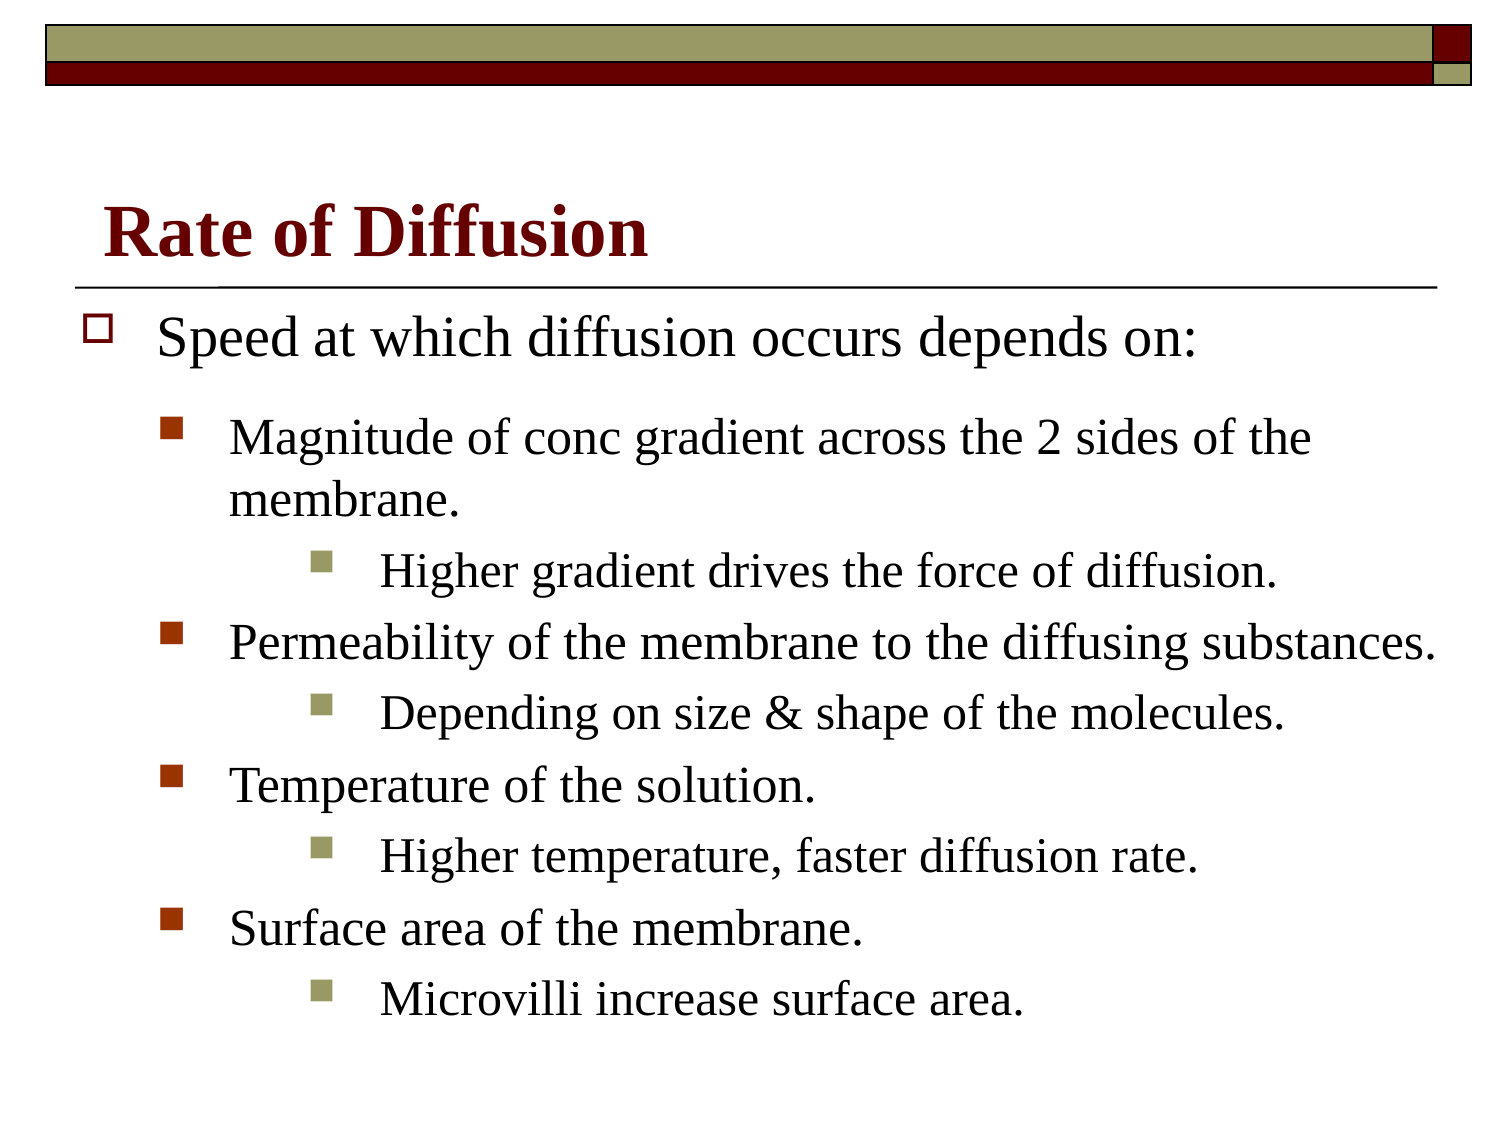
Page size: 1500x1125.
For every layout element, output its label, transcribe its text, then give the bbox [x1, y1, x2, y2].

title Rate of Diffusion [88, 128, 1394, 280]
list Speed at which diffusion occurs depends on: Magnitude of conc gradient across the 2 sides of the membrane. Higher gradient drives the force of diffusion. Permeability of the membrane to the diffusing substances. Depending on size & shape of the molecules. Temperature of the solution. Higher temperature, faster diffusion rate. Surface area of the membrane. Microvilli increase surface area. [64, 290, 1460, 1104]
